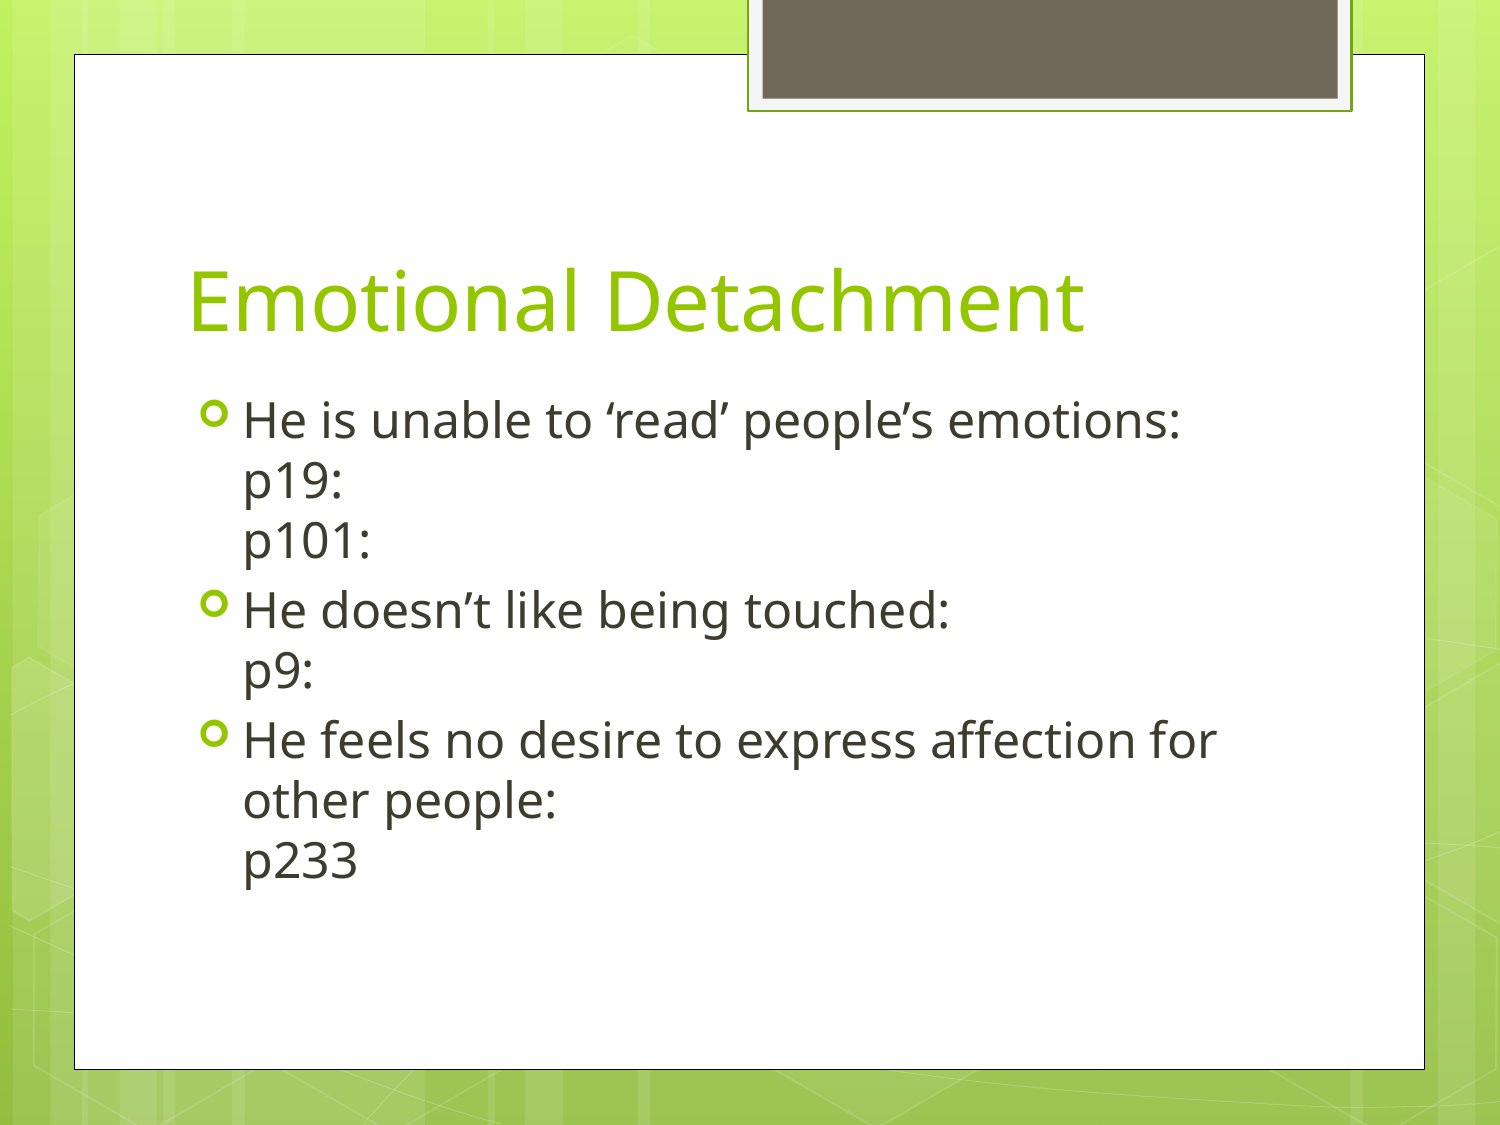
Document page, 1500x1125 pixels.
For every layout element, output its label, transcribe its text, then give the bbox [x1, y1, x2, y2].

title Emotional Detachment [171, 168, 1324, 357]
list He is unable to ‘read’ people’s emotions: p19: p101: He doesn’t like being touched: p9: He feels no desire to express affection for other people: p233 [171, 381, 1283, 957]
